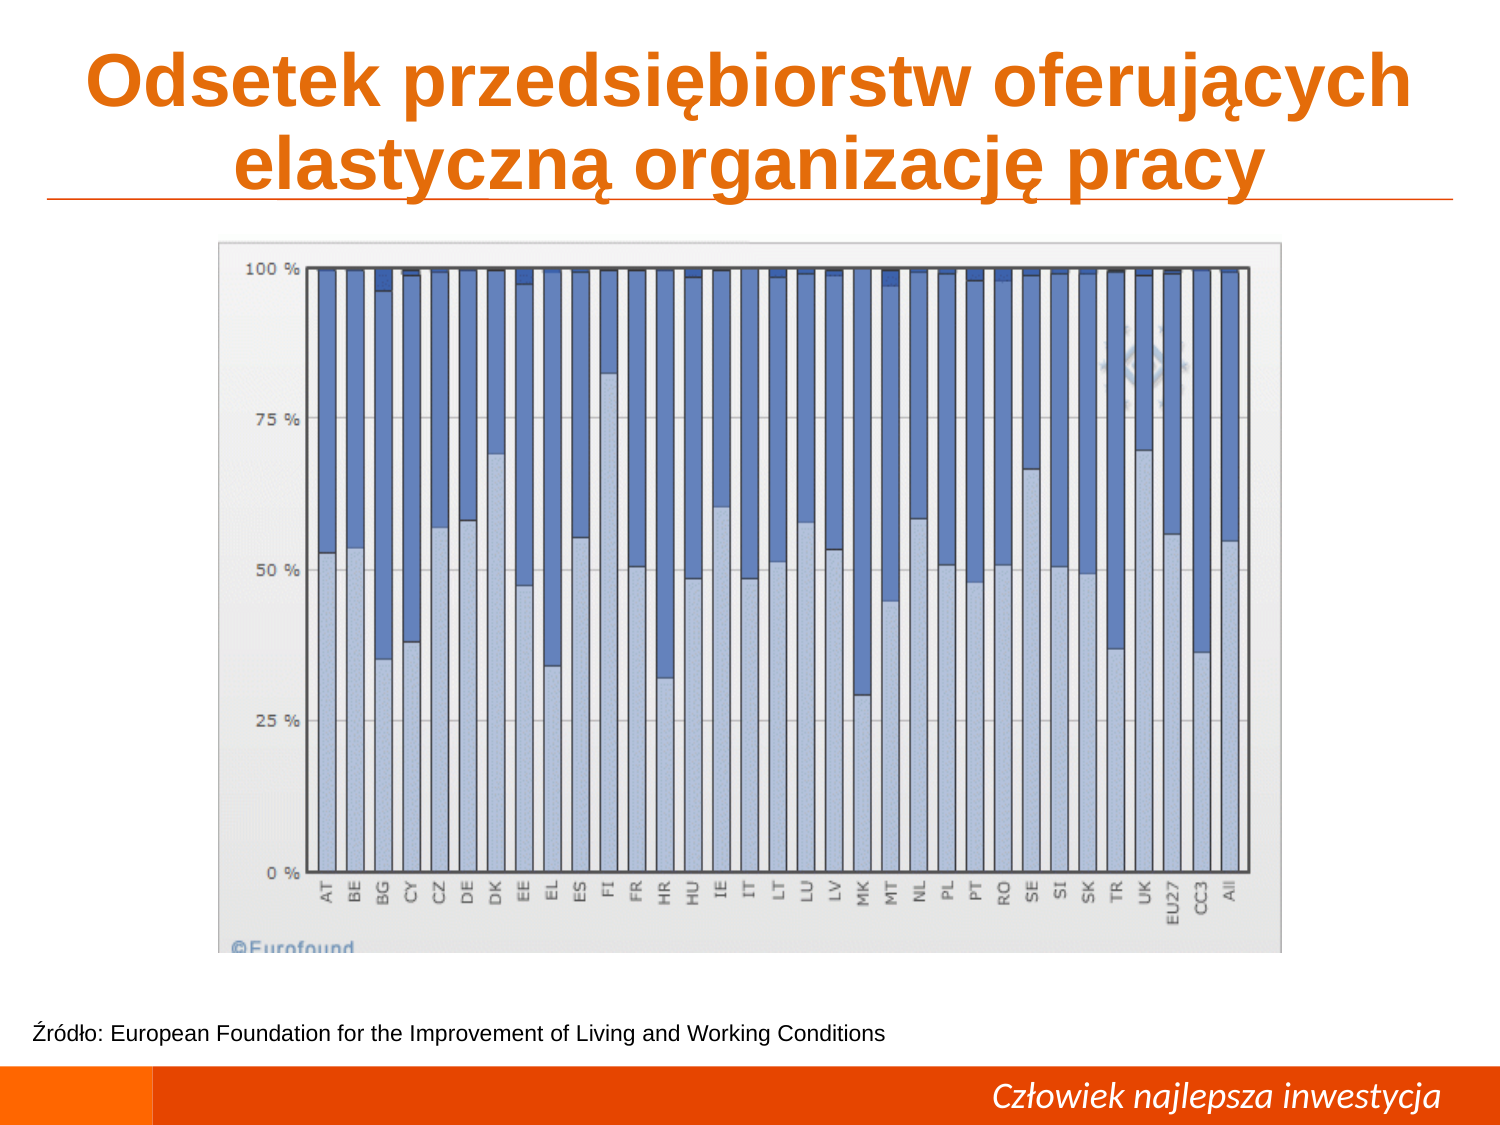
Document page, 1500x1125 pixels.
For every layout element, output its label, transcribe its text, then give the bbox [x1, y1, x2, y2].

text_box [0, 1064, 150, 1125]
text_box Źródło: European Foundation for the Improvement of Living and Working Conditions [17, 1011, 975, 1054]
text_box Człowiek najlepsza inwestycja [150, 1064, 1500, 1125]
picture [218, 234, 1282, 953]
title Odsetek przedsiębiorstw oferujących elastyczną organizację pracy [75, 46, 1425, 197]
